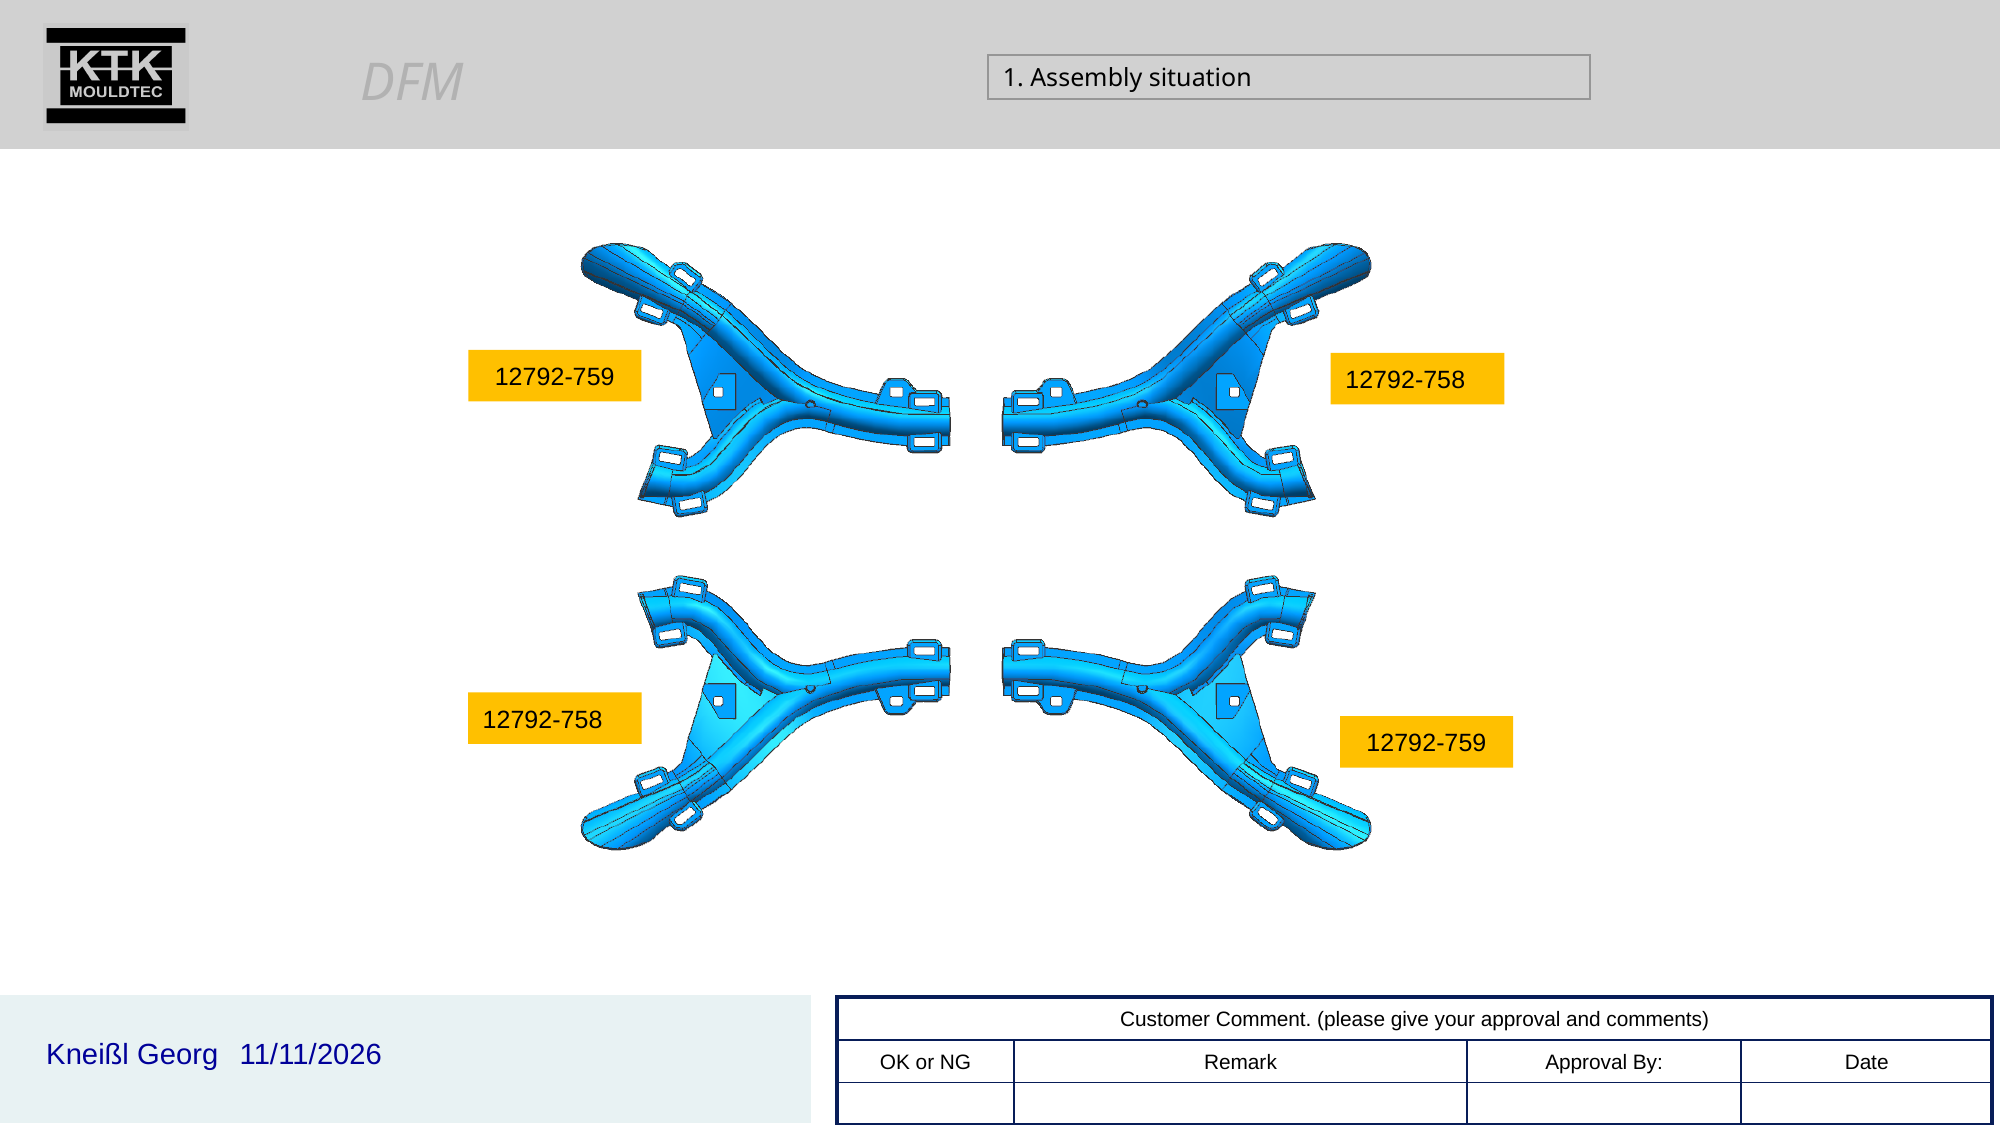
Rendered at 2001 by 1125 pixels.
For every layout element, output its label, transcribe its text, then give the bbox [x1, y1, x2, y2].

text_box 12792-758 [468, 692, 557, 744]
text_box 12792-759 [1387, 716, 1514, 768]
picture [562, 231, 1384, 873]
text_box 12792-758 [1387, 352, 1505, 405]
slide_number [188, 1027, 433, 1106]
text_box 12792-759 [468, 349, 557, 402]
text_box 1. Assembly situation [988, 54, 1591, 100]
